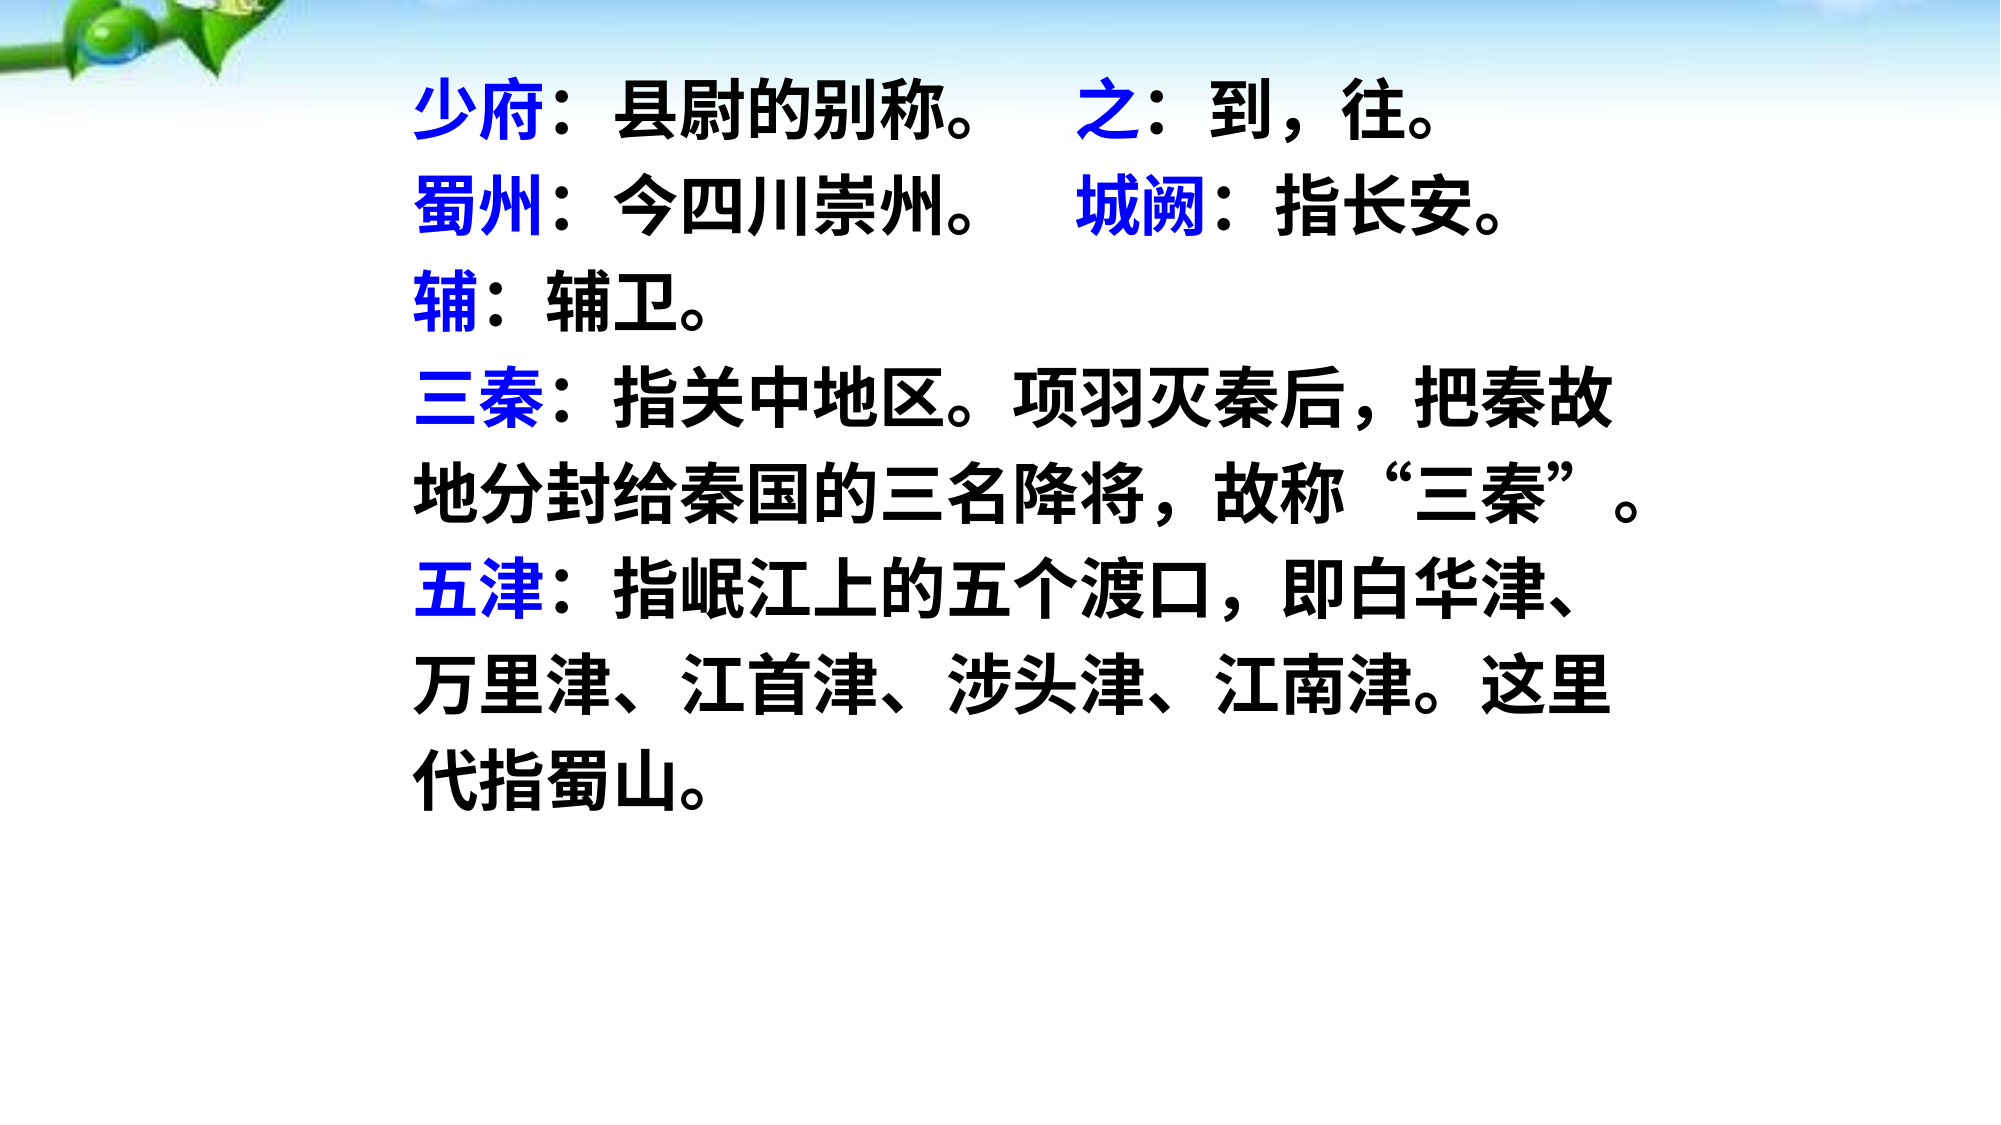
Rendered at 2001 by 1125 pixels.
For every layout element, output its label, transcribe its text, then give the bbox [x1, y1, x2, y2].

text_box 少府：县尉的别称。 之：到，往。 蜀州：今四川崇州。 城阙：指长安。 辅：辅卫。 三秦：指关中地区。项羽灭秦后，把秦故地分封给秦国的三名降将，故称“三秦”。 五津：指岷江上的五个渡口，即白华津、万里津、江首津、涉头津、江南津。这里代指蜀山。 [397, 44, 1662, 827]
picture [0, 0, 2001, 1125]
